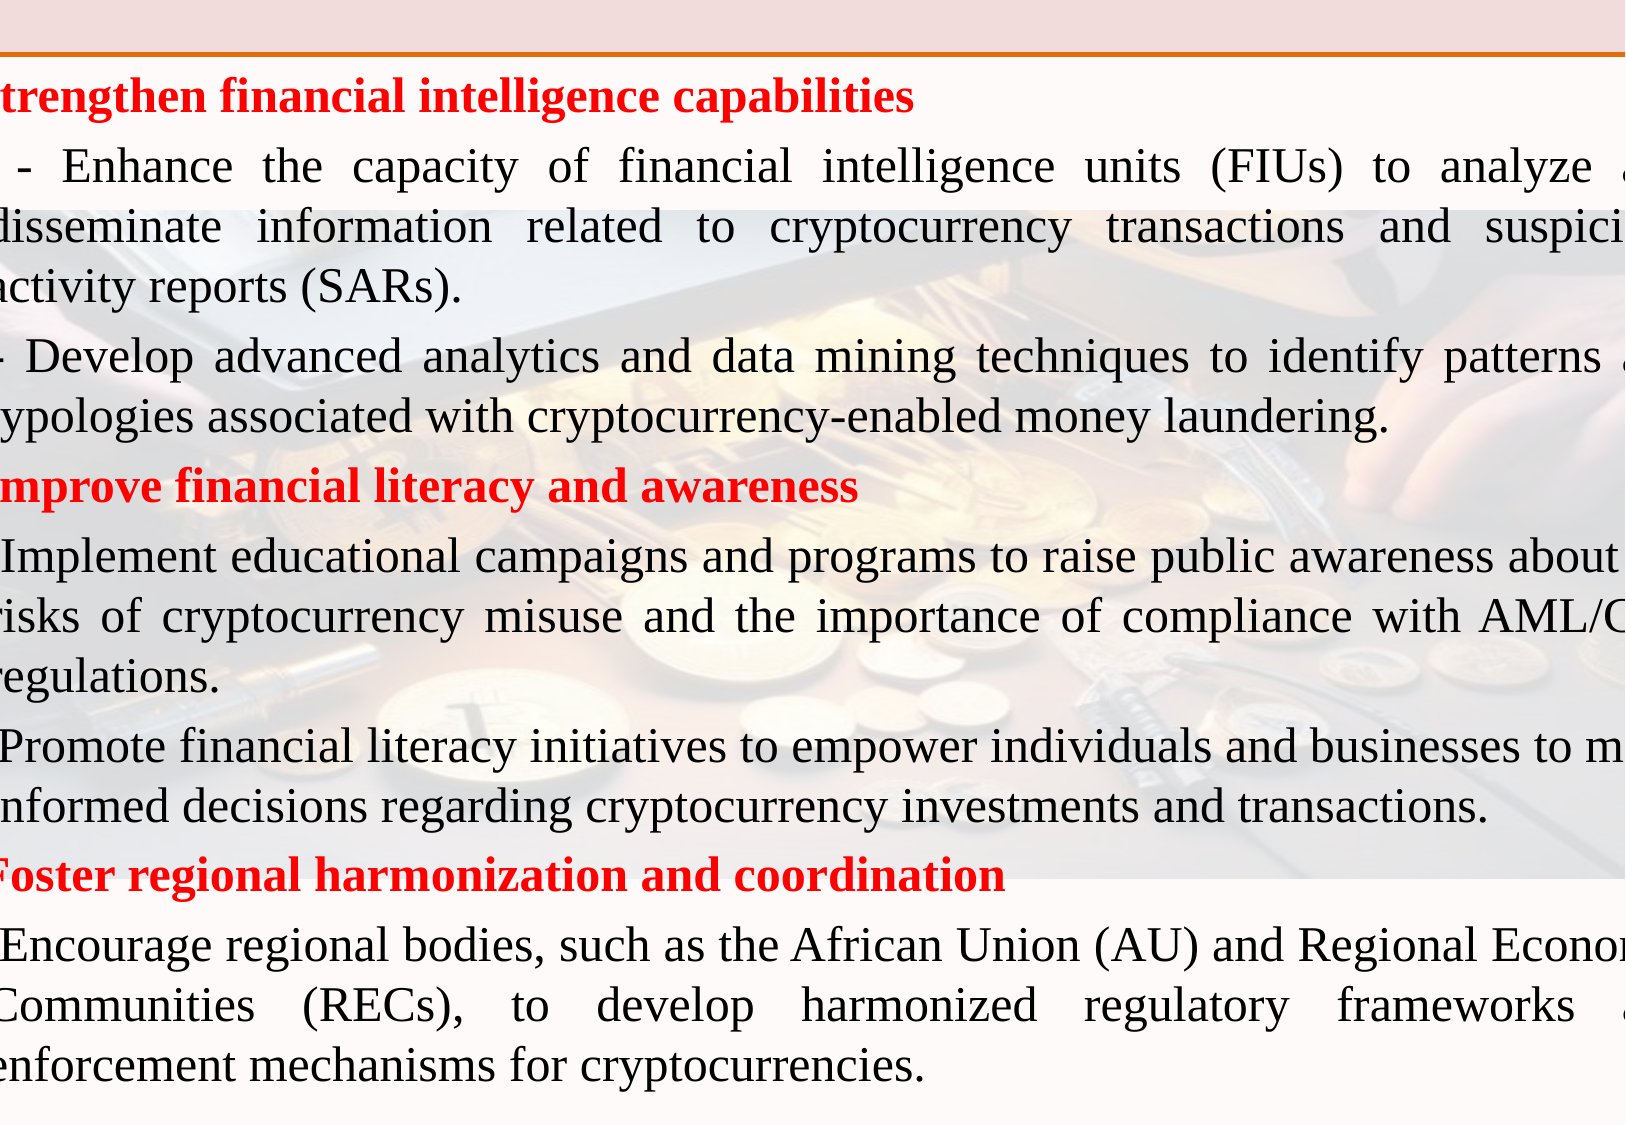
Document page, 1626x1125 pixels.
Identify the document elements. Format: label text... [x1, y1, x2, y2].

picture [0, 210, 1625, 880]
list 4. Strengthen financial intelligence capabilities - Enhance the capacity of financial intelligence units (FIUs) to analyze and disseminate information related to cryptocurrency transactions and suspicious activity reports (SARs). - Develop advanced analytics and data mining techniques to identify patterns and typologies associated with cryptocurrency-enabled money laundering. 5. Improve financial literacy and awareness - Implement educational campaigns and programs to raise public awareness about the risks of cryptocurrency misuse and the importance of compliance with AML/CFT regulations. - Promote financial literacy initiatives to empower individuals and businesses to make informed decisions regarding cryptocurrency investments and transactions. 6. Foster regional harmonization and coordination - Encourage regional bodies, such as the African Union (AU) and Regional Economic Communities (RECs), to develop harmonized regulatory frameworks and enforcement mechanisms for cryptocurrencies. [0, 888, 1625, 1125]
list 4. Strengthen financial intelligence capabilities - Enhance the capacity of financial intelligence units (FIUs) to analyze and disseminate information related to cryptocurrency transactions and suspicious activity reports (SARs). - Develop advanced analytics and data mining techniques to identify patterns and typologies associated with cryptocurrency-enabled money laundering. 5. Improve financial literacy and awareness - Implement educational campaigns and programs to raise public awareness about the risks of cryptocurrency misuse and the importance of compliance with AML/CFT regulations. - Promote financial literacy initiatives to empower individuals and businesses to make informed decisions regarding cryptocurrency investments and transactions. 6. Foster regional harmonization and coordination - Encourage regional bodies, such as the African Union (AU) and Regional Economic Communities (RECs), to develop harmonized regulatory frameworks and enforcement mechanisms for cryptocurrencies. [0, 54, 1625, 209]
